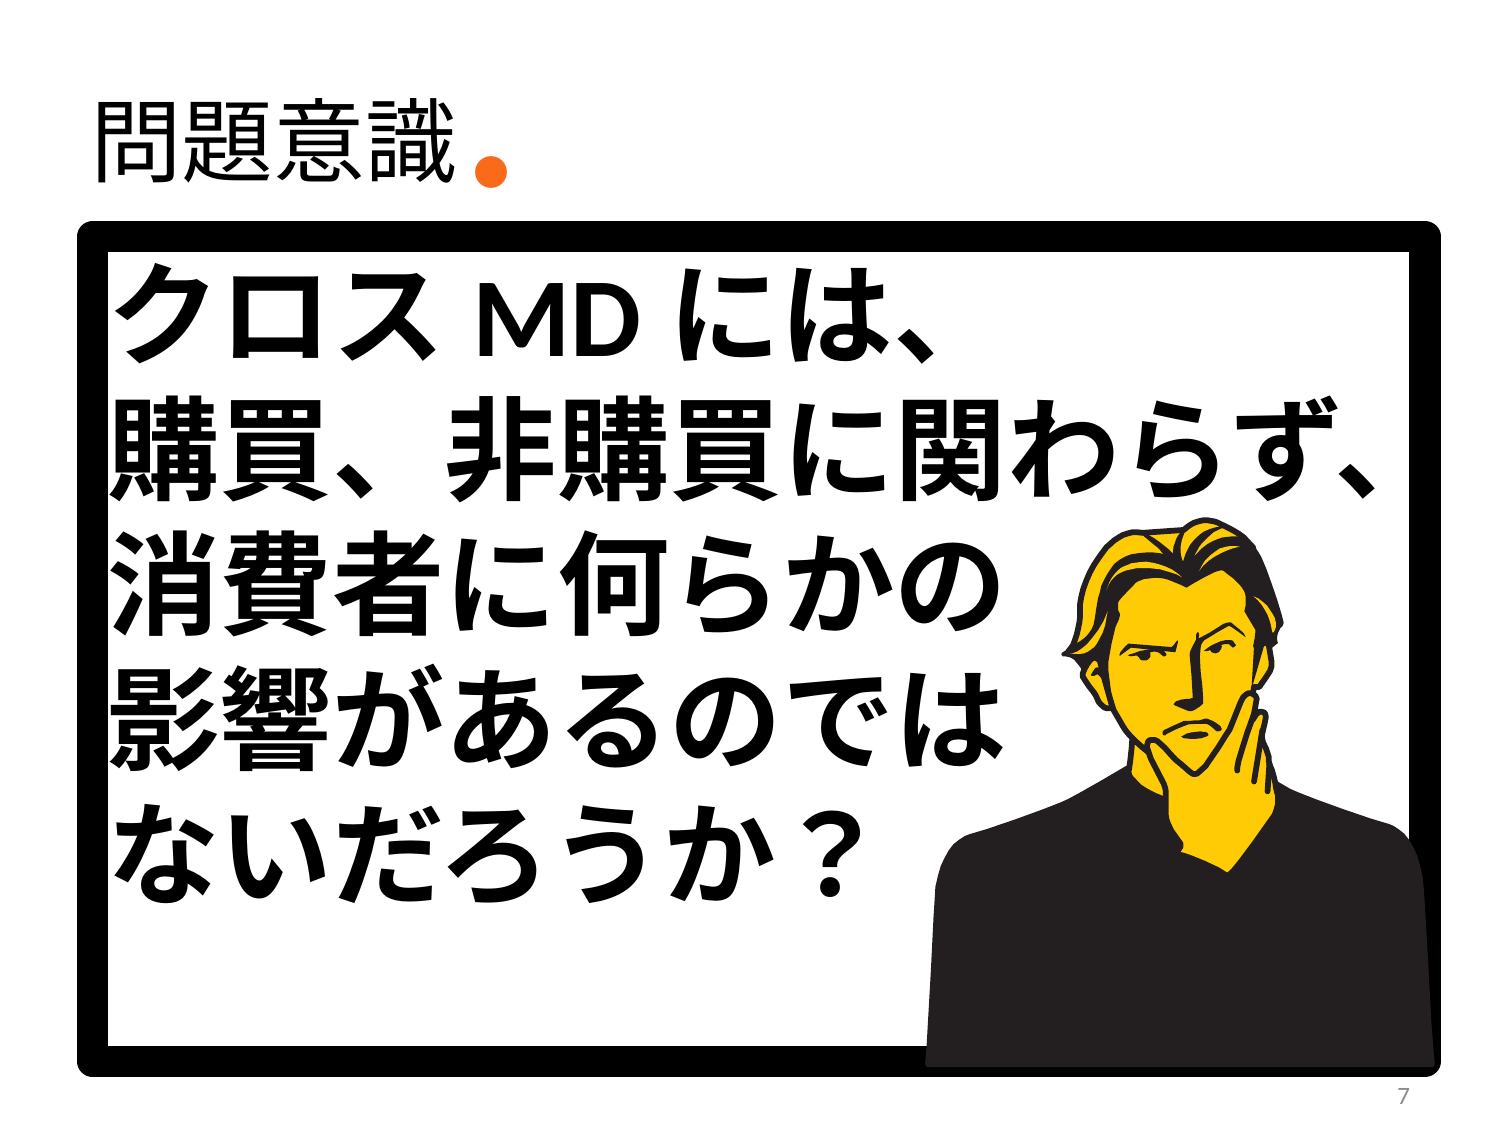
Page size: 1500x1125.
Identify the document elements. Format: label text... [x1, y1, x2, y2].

picture [923, 516, 1436, 1068]
text_box クロスMDには、 購買、非購買に関わらず、消費者に何らかの 影響があるのでは ないだろうか？ [92, 236, 1425, 1062]
slide_number 7 [1074, 1076, 1425, 1125]
text_box ・ [401, 72, 582, 236]
title 問題意識 [75, 45, 1425, 233]
